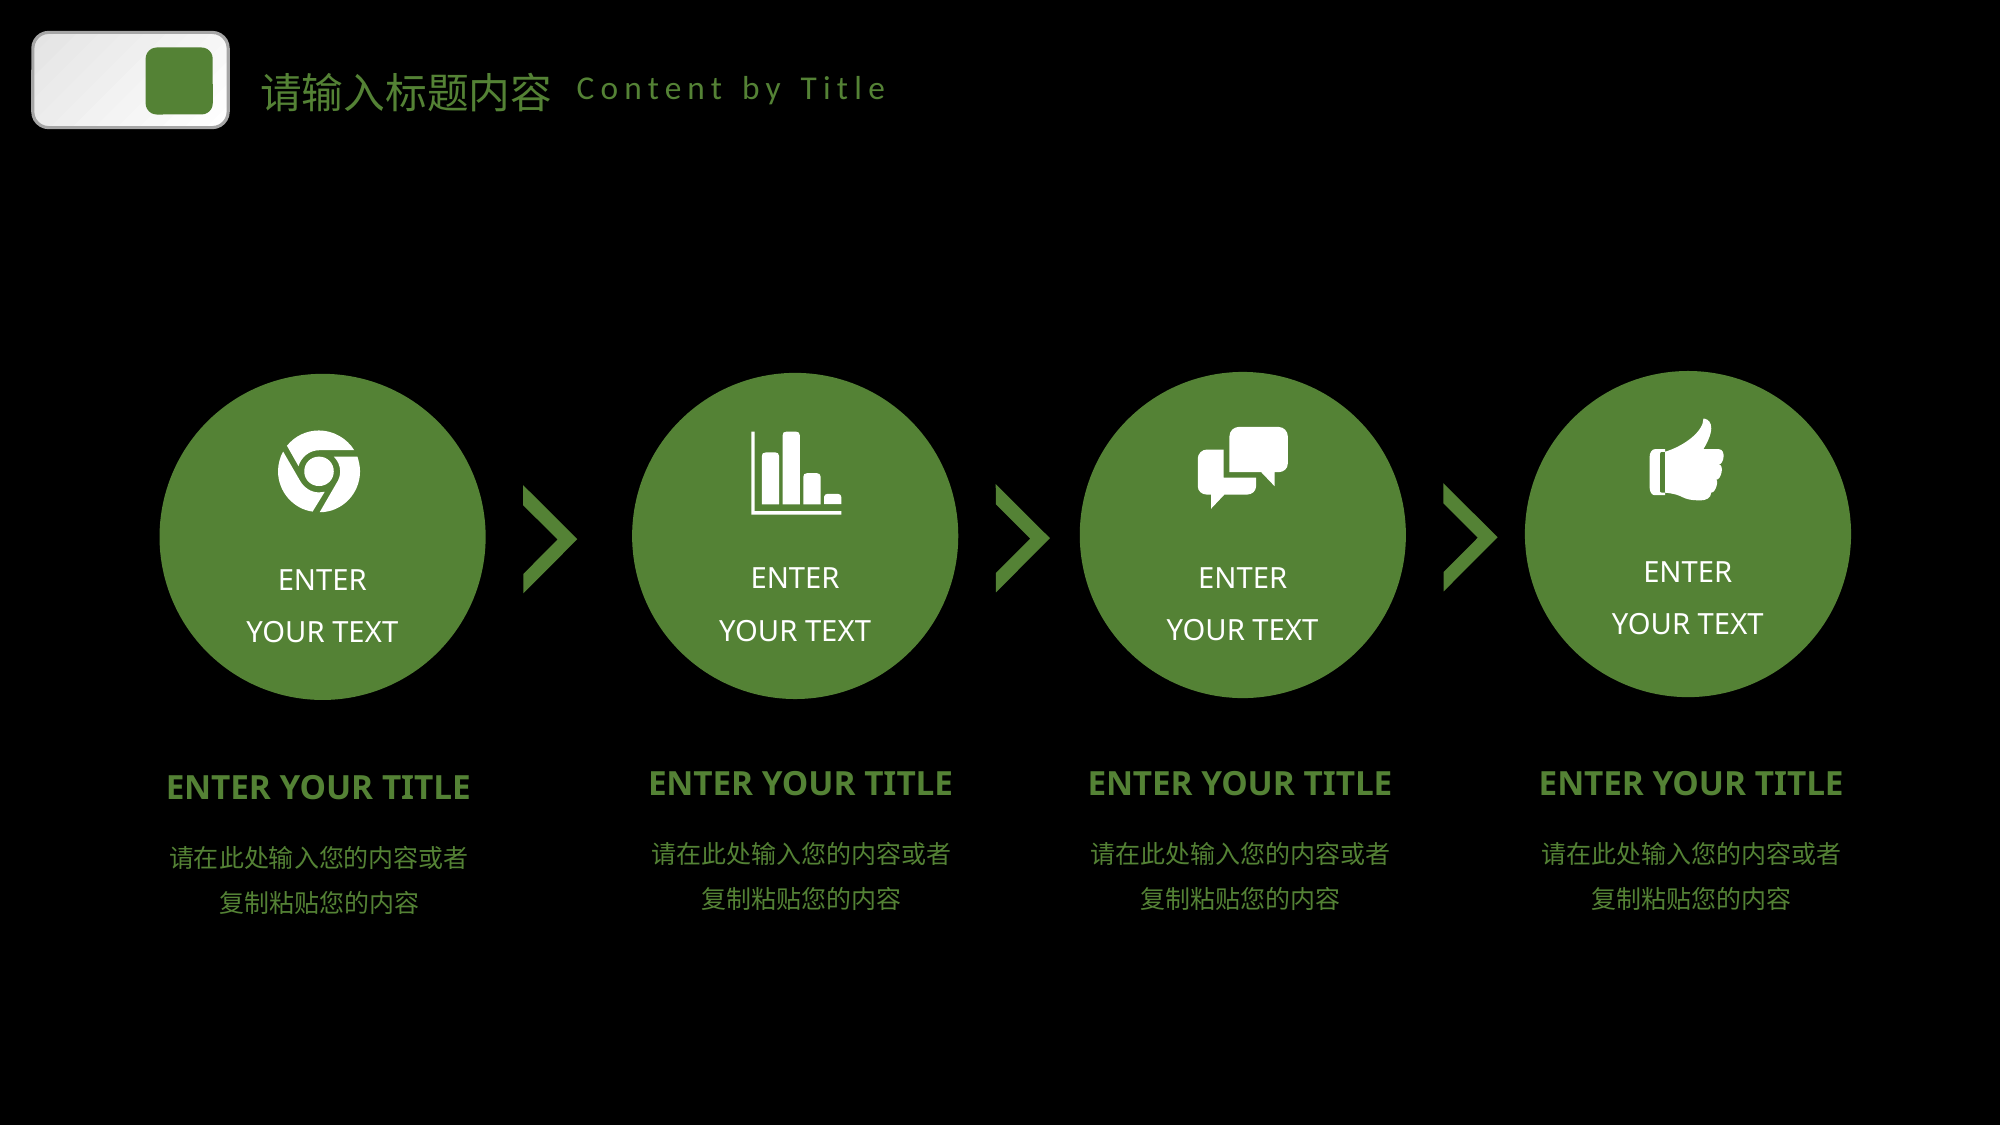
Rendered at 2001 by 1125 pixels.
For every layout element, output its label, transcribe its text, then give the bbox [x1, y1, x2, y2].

text_box 请在此处输入您的内容或者复制粘贴您的内容 [147, 820, 491, 925]
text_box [632, 372, 959, 700]
text_box [1442, 480, 1500, 594]
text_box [159, 373, 486, 700]
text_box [1524, 370, 1852, 698]
text_box Content by Title [710, 58, 901, 114]
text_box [1079, 371, 1406, 699]
text_box ENTER YOUR TITLE [633, 754, 1052, 810]
text_box [522, 482, 579, 596]
text_box 请输入标题内容 [245, 34, 710, 125]
text_box [994, 481, 1052, 595]
text_box 请在此处输入您的内容或者复制粘贴您的内容 [630, 816, 973, 921]
text_box ENTER YOUR TITLE [1523, 754, 1942, 810]
text_box 请在此处输入您的内容或者复制粘贴您的内容 [1069, 816, 1412, 921]
text_box ENTER YOUR TITLE [1072, 754, 1491, 810]
text_box ENTER YOUR TITLE [151, 758, 569, 814]
text_box 请在此处输入您的内容或者复制粘贴您的内容 [1520, 816, 1864, 921]
